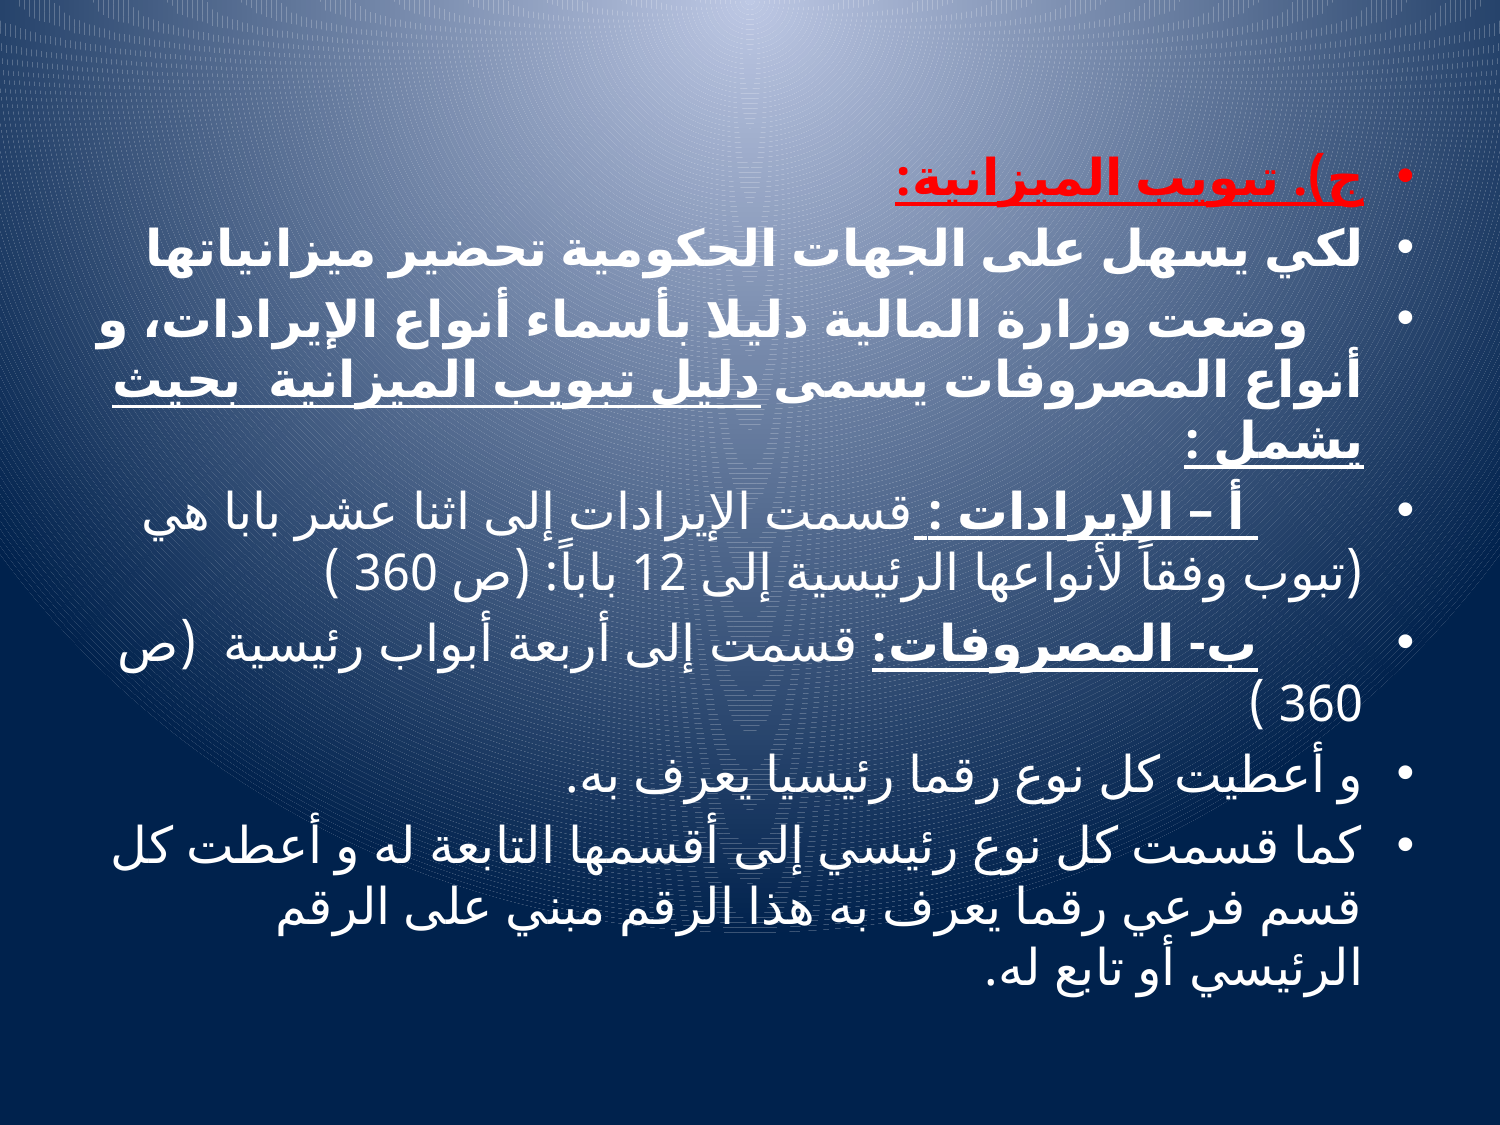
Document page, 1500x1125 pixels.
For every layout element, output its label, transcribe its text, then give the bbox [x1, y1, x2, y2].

list ج). تبويب الميزانية: لكي يسهل على الجهات الحكومية تحضير ميزانياتها وضعت وزارة المالية دليلا بأسماء أنواع الإيرادات، و أنواع المصروفات يسمى دليل تبويب الميزانية بحيث يشمل : أ – الإيرادات : قسمت الإيرادات إلى اثنا عشر بابا هي (تبوب وفقاً لأنواعها الرئيسية إلى 12 باباً: (ص 360 ) ب- المصروفات: قسمت إلى أربعة أبواب رئيسية (ص 360 ) و أعطيت كل نوع رقما رئيسيا يعرف به. كما قسمت كل نوع رئيسي إلى أقسمها التابعة له و أعطت كل قسم فرعي رقما يعرف به هذا الرقم مبني على الرقم الرئيسي أو تابع له. [75, 137, 1425, 1005]
